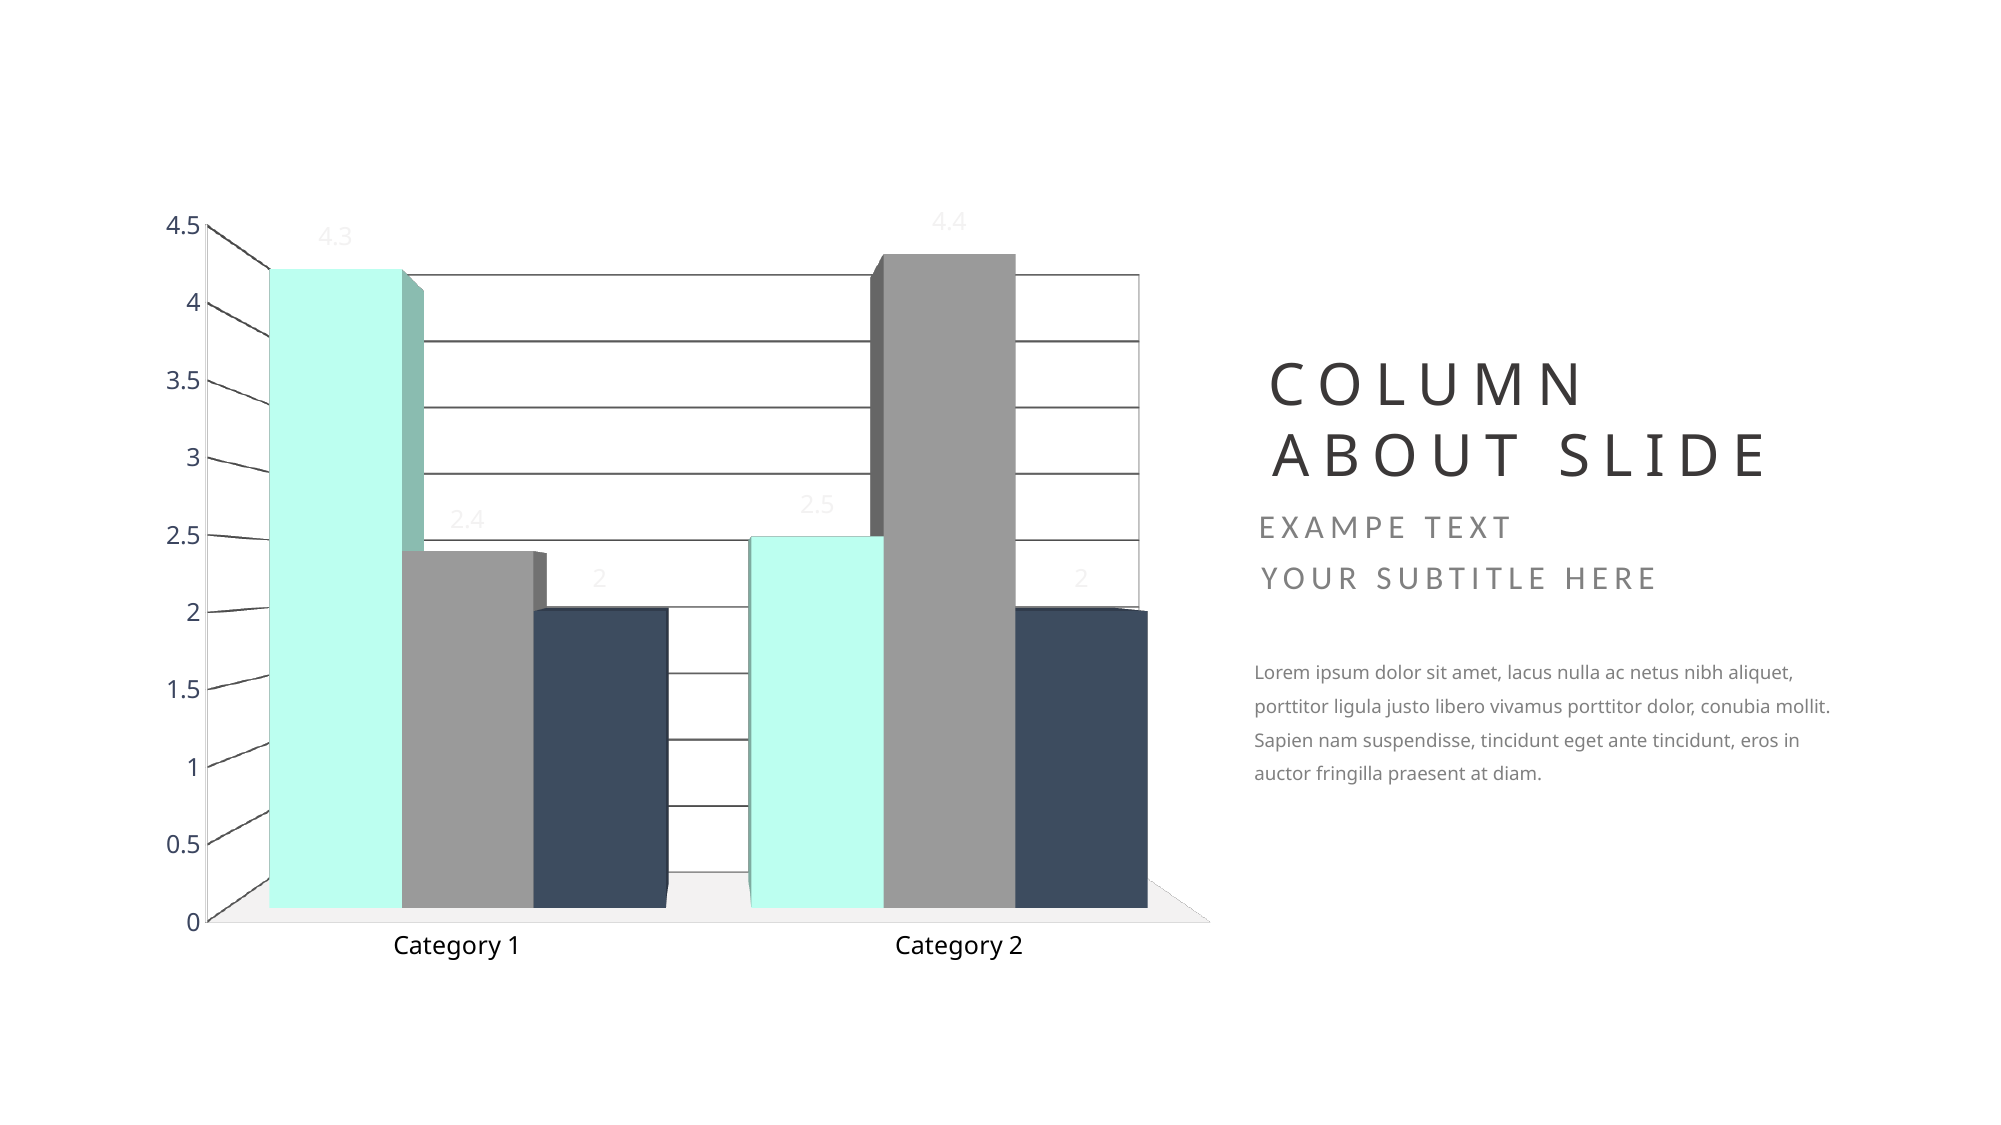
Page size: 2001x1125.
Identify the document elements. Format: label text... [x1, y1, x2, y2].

text_box ABOUT SLIDE [1257, 410, 1781, 496]
text_box EXAMPE TEXT [1247, 498, 1525, 549]
text_box COLUMN [1254, 339, 1598, 425]
text_box Lorem ipsum dolor sit amet, lacus nulla ac netus nibh aliquet, porttitor ligula justo libero vivamus porttitor dolor, conubia mollit. Sapien nam suspendisse, tincidunt eget ante tincidunt, eros in auctor fringilla praesent at diam. [1247, 642, 1873, 792]
chart [131, 192, 1247, 979]
text_box YOUR SUBTITLE HERE [1247, 549, 1671, 604]
